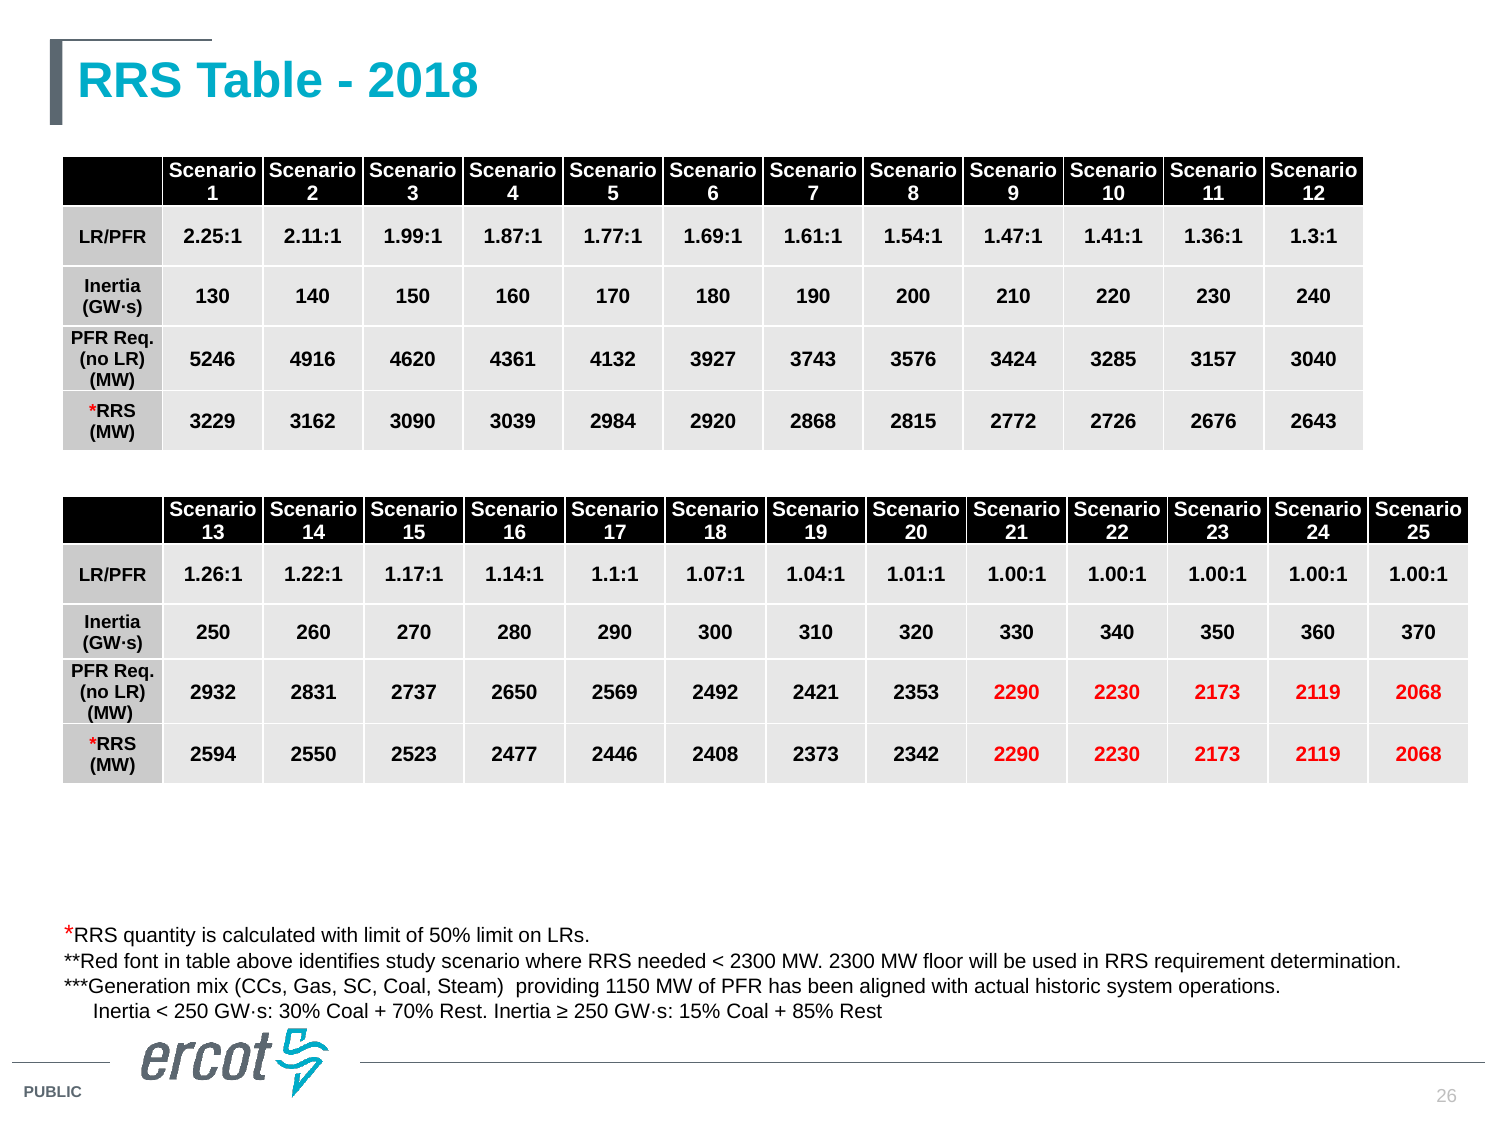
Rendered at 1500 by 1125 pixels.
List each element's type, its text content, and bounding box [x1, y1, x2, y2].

table_cell *RRS (MW) [63, 724, 162, 783]
table_cell 2173 [1168, 660, 1267, 723]
table_cell 270 [365, 605, 463, 658]
table_cell 1.61:1 [764, 207, 862, 265]
table_cell PFR Req. (no LR) (MW) [63, 327, 162, 390]
table_cell *RRS (MW) [63, 391, 162, 450]
table_cell 1.04:1 [767, 545, 865, 603]
table_cell 2290 [967, 724, 1066, 783]
table_cell 1.87:1 [464, 207, 562, 265]
table_cell 2676 [1164, 391, 1263, 450]
table_cell 340 [1068, 605, 1167, 658]
table_cell 2920 [664, 391, 762, 450]
table_cell 280 [465, 605, 564, 658]
table_cell 2290 [967, 660, 1066, 723]
table_header Scenario 16 [465, 497, 564, 543]
table_cell 2068 [1369, 724, 1468, 783]
table_cell 3424 [964, 327, 1063, 390]
table_cell 1.69:1 [664, 207, 762, 265]
table_cell 370 [1369, 605, 1468, 658]
table_cell 2726 [1064, 391, 1163, 450]
table_cell 1.14:1 [465, 545, 564, 603]
table_cell 2492 [666, 660, 765, 723]
table_cell 2569 [566, 660, 664, 723]
table_cell 2068 [1369, 660, 1468, 723]
table_cell 2831 [264, 660, 363, 723]
table_cell 2523 [365, 724, 463, 783]
table_cell 2119 [1269, 724, 1367, 783]
table_cell 3162 [264, 391, 362, 450]
table_cell 3040 [1265, 327, 1363, 390]
table_header Scenario 6 [664, 157, 762, 205]
table_header Scenario 9 [964, 157, 1063, 205]
table_cell 3039 [464, 391, 562, 450]
text_box *RRS quantity is calculated with limit of 50% limit on LRs. **Red font in table above identifies study scenario where RRS needed < 2300 MW. 2300 MW floor will be used in RRS requirement determination. ***Generation mix (CCs, Gas, SC, Coal, Steam) providing 1150 MW of PFR has been aligned with actual historic system operations. Inertia < 250 GW·s: 30% Coal + 70% Rest. Inertia ≥ 250 GW·s: 15% Coal + 85% Rest [49, 910, 1449, 1031]
table_cell 5246 [163, 327, 262, 390]
table_cell 230 [1164, 267, 1263, 325]
table_cell 2815 [864, 391, 962, 450]
table_cell 3090 [364, 391, 462, 450]
table_cell 250 [164, 605, 262, 658]
table_cell 2342 [867, 724, 966, 783]
table_cell 1.36:1 [1164, 207, 1263, 265]
table_cell PFR Req. (no LR) (MW) [63, 660, 162, 723]
table_cell 1.17:1 [365, 545, 463, 603]
table_cell 4361 [464, 327, 562, 390]
table_cell 2.25:1 [163, 207, 262, 265]
table_cell 330 [967, 605, 1066, 658]
table_cell 2737 [365, 660, 463, 723]
table_cell 320 [867, 605, 966, 658]
table_cell 2772 [964, 391, 1063, 450]
table_header Scenario 3 [364, 157, 462, 205]
table_cell 360 [1269, 605, 1367, 658]
table_cell 310 [767, 605, 865, 658]
table_cell 2173 [1168, 724, 1267, 783]
table_cell 1.00:1 [1068, 545, 1167, 603]
table_cell 1.47:1 [964, 207, 1063, 265]
table_header [63, 157, 162, 205]
table_cell 4916 [264, 327, 362, 390]
table_cell 180 [664, 267, 762, 325]
table_cell 290 [566, 605, 664, 658]
table_cell 3576 [864, 327, 962, 390]
table_header Scenario 14 [264, 497, 363, 543]
table_header Scenario 17 [566, 497, 664, 543]
table_cell 210 [964, 267, 1063, 325]
table_cell 1.00:1 [1168, 545, 1267, 603]
table_cell 1.00:1 [1269, 545, 1367, 603]
table_header Scenario 23 [1168, 497, 1267, 543]
table_header Scenario 12 [1265, 157, 1363, 205]
table_cell 220 [1064, 267, 1163, 325]
table_cell 2.11:1 [264, 207, 362, 265]
table_cell 160 [464, 267, 562, 325]
table_cell Inertia (GW∙s) [63, 605, 162, 658]
table_header Scenario 2 [264, 157, 362, 205]
table_cell 3285 [1064, 327, 1163, 390]
table_header Scenario 15 [365, 497, 463, 543]
table_cell 4132 [564, 327, 662, 390]
table_cell 200 [864, 267, 962, 325]
table_cell 3743 [764, 327, 862, 390]
table_header Scenario 13 [164, 497, 262, 543]
table_header Scenario 19 [767, 497, 865, 543]
table_cell 240 [1265, 267, 1363, 325]
table_header Scenario 22 [1068, 497, 1167, 543]
table_cell 1.00:1 [1369, 545, 1468, 603]
table_cell 350 [1168, 605, 1267, 658]
table_cell 140 [264, 267, 362, 325]
table_cell 2353 [867, 660, 966, 723]
table_cell 260 [264, 605, 363, 658]
table_cell 3229 [163, 391, 262, 450]
table_header Scenario 4 [464, 157, 562, 205]
table_header Scenario 20 [867, 497, 966, 543]
table_cell 2868 [764, 391, 862, 450]
table_cell LR/PFR [63, 207, 162, 265]
table_cell LR/PFR [63, 545, 162, 603]
table_header Scenario 10 [1064, 157, 1163, 205]
table_cell 2230 [1068, 660, 1167, 723]
table_cell 2119 [1269, 660, 1367, 723]
table_cell 3157 [1164, 327, 1263, 390]
table_cell 2643 [1265, 391, 1363, 450]
table_cell 170 [564, 267, 662, 325]
table_cell 2373 [767, 724, 865, 783]
table_cell 130 [163, 267, 262, 325]
table_cell 1.3:1 [1265, 207, 1363, 265]
table_cell 300 [666, 605, 765, 658]
table_cell 2594 [164, 724, 262, 783]
table_cell 2408 [666, 724, 765, 783]
table_header [63, 497, 162, 543]
table_cell 1.01:1 [867, 545, 966, 603]
table_cell 2230 [1068, 724, 1167, 783]
table_cell 2477 [465, 724, 564, 783]
table_header Scenario 25 [1369, 497, 1468, 543]
table_cell 4620 [364, 327, 462, 390]
table_cell 2446 [566, 724, 664, 783]
table_cell 1.77:1 [564, 207, 662, 265]
table_cell 1.07:1 [666, 545, 765, 603]
table_cell 1.54:1 [864, 207, 962, 265]
table_cell 1.00:1 [967, 545, 1066, 603]
table_cell 1.99:1 [364, 207, 462, 265]
table_header Scenario 1 [163, 157, 262, 205]
table_cell 1.41:1 [1064, 207, 1163, 265]
table_cell Inertia (GW∙s) [63, 267, 162, 325]
table_header Scenario 7 [764, 157, 862, 205]
table_cell 2650 [465, 660, 564, 723]
table_cell 190 [764, 267, 862, 325]
table_header Scenario 5 [564, 157, 662, 205]
picture [137, 1031, 332, 1100]
table_header Scenario 18 [666, 497, 765, 543]
table_cell 1.22:1 [264, 545, 363, 603]
table_cell 2932 [164, 660, 262, 723]
title RRS Table - 2018 [62, 39, 1450, 125]
table_header Scenario 11 [1164, 157, 1263, 205]
table_cell 3927 [664, 327, 762, 390]
table_cell 1.26:1 [164, 545, 262, 603]
table_cell 2984 [564, 391, 662, 450]
table_header Scenario 21 [967, 497, 1066, 543]
table_header Scenario 8 [864, 157, 962, 205]
table_cell 2550 [264, 724, 363, 783]
table_cell 150 [364, 267, 462, 325]
table_cell 2421 [767, 660, 865, 723]
table_header Scenario 24 [1269, 497, 1367, 543]
table_cell 1.1:1 [566, 545, 664, 603]
